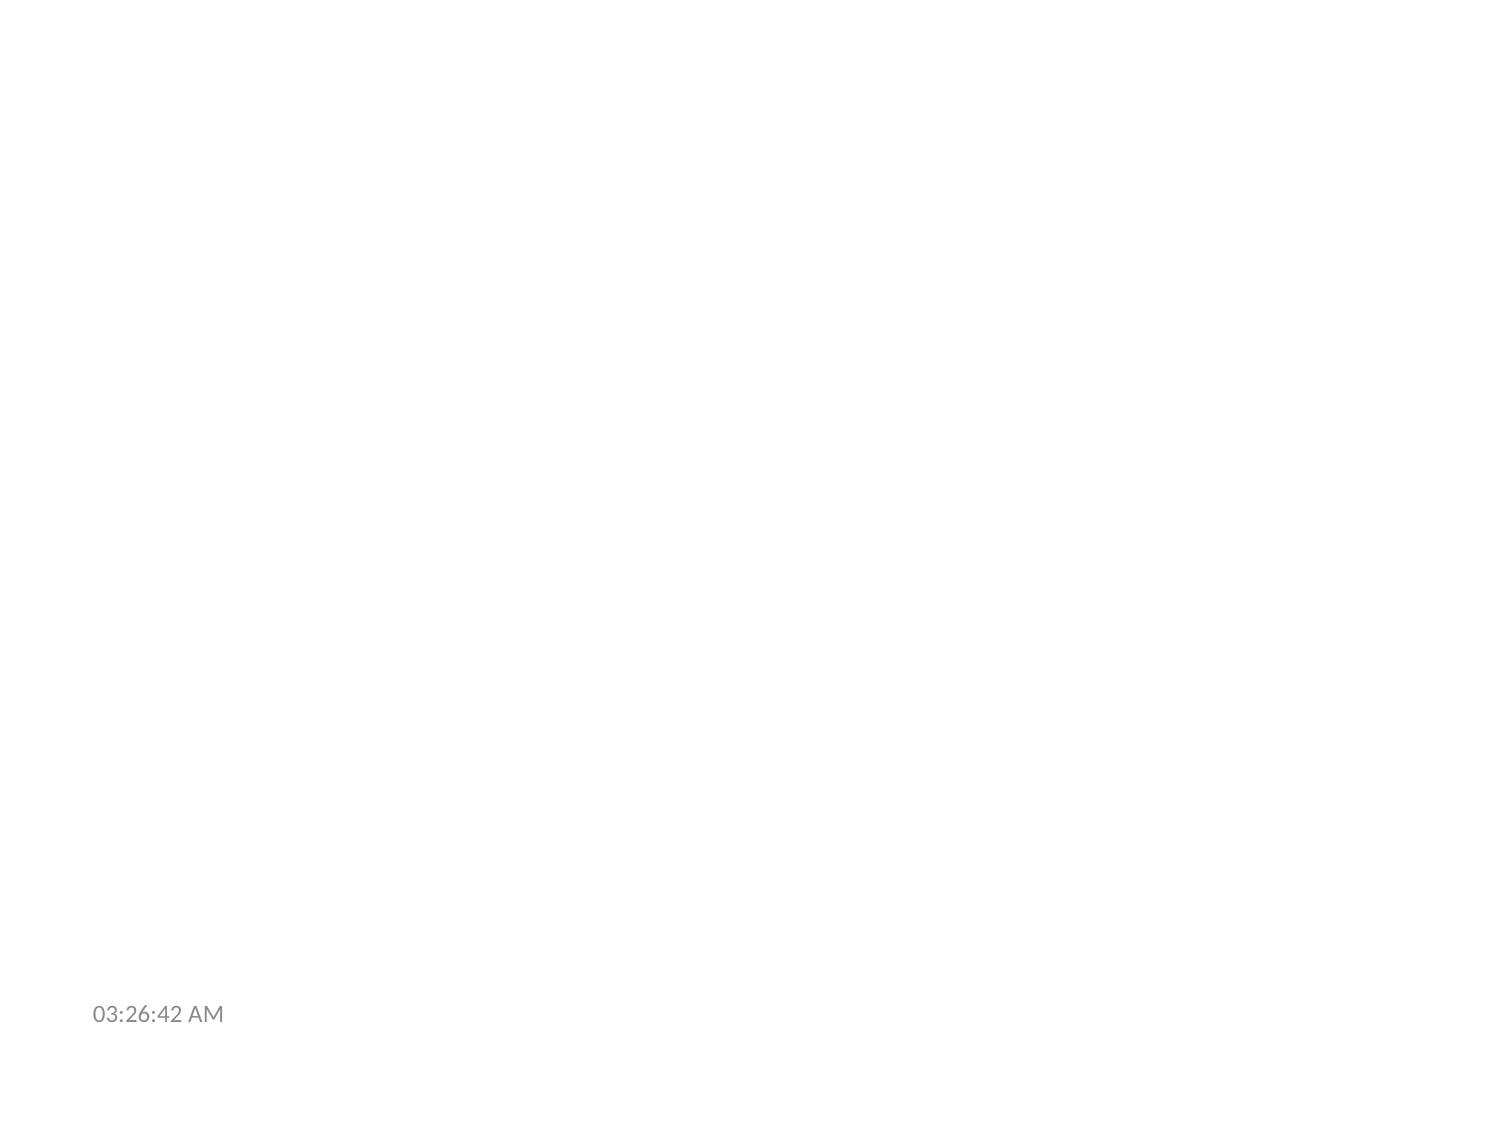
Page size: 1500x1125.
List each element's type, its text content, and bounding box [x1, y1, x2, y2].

text_box 3:35:09 PM [77, 982, 428, 1043]
